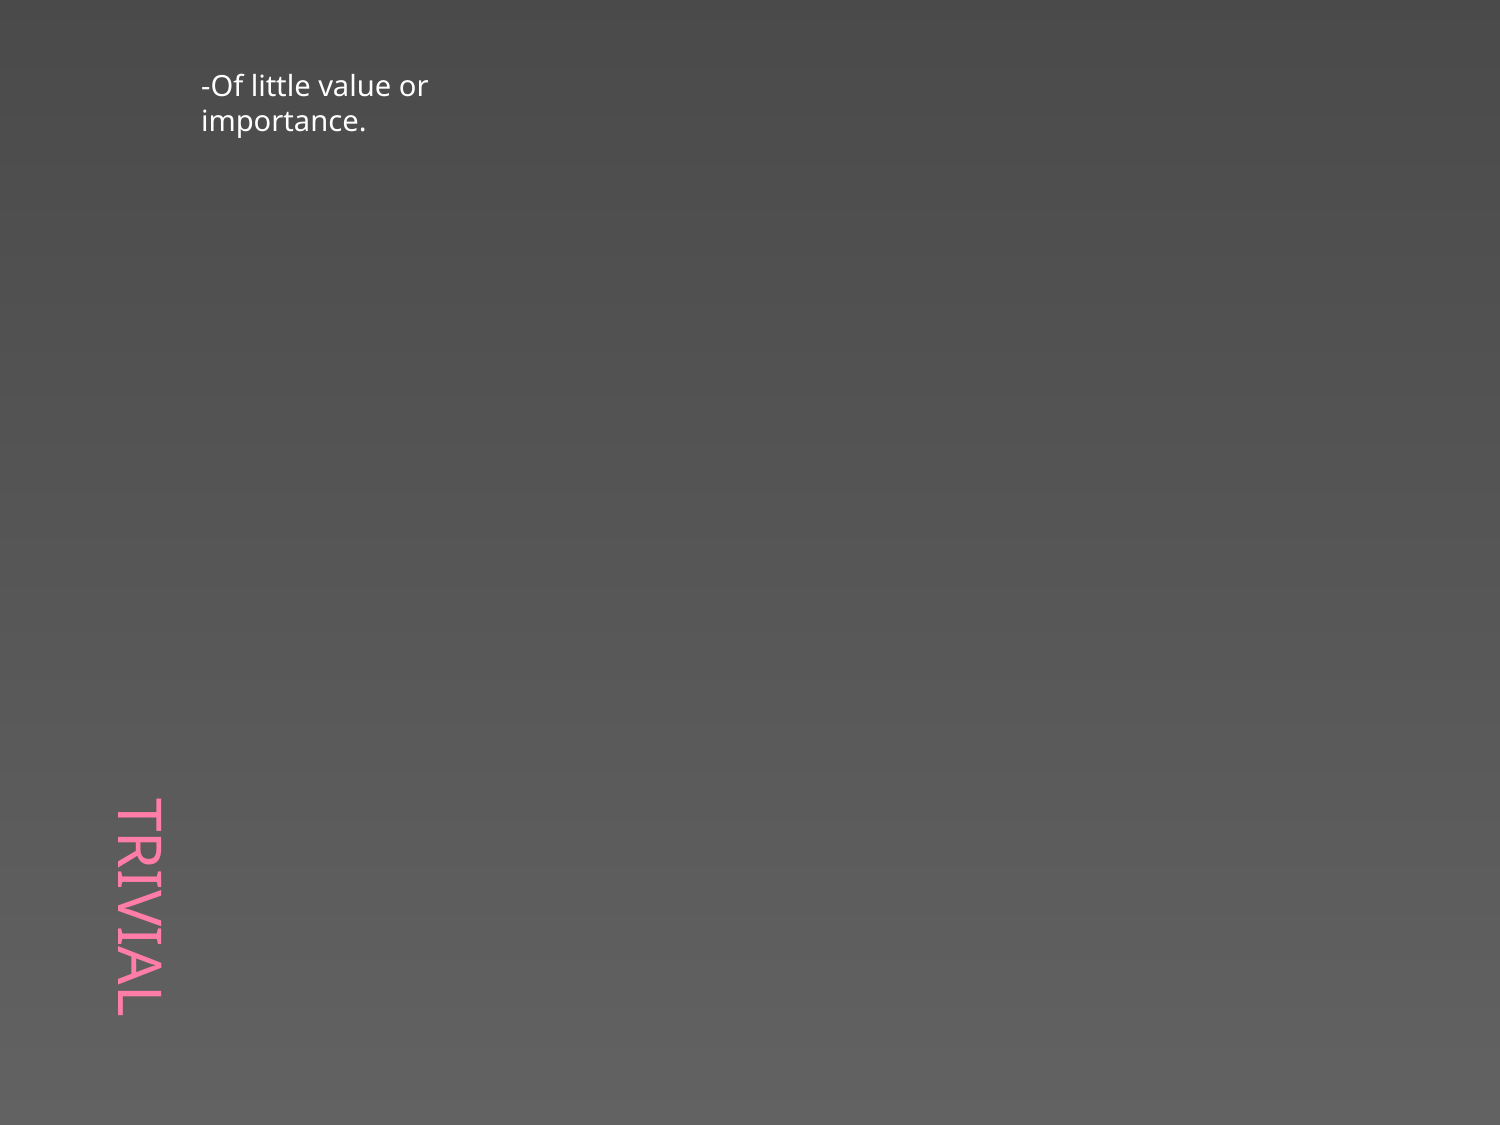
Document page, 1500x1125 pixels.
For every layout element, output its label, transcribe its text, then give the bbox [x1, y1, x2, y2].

list -Of little value or importance. [186, 60, 587, 1036]
title Trivial [36, 60, 186, 1036]
